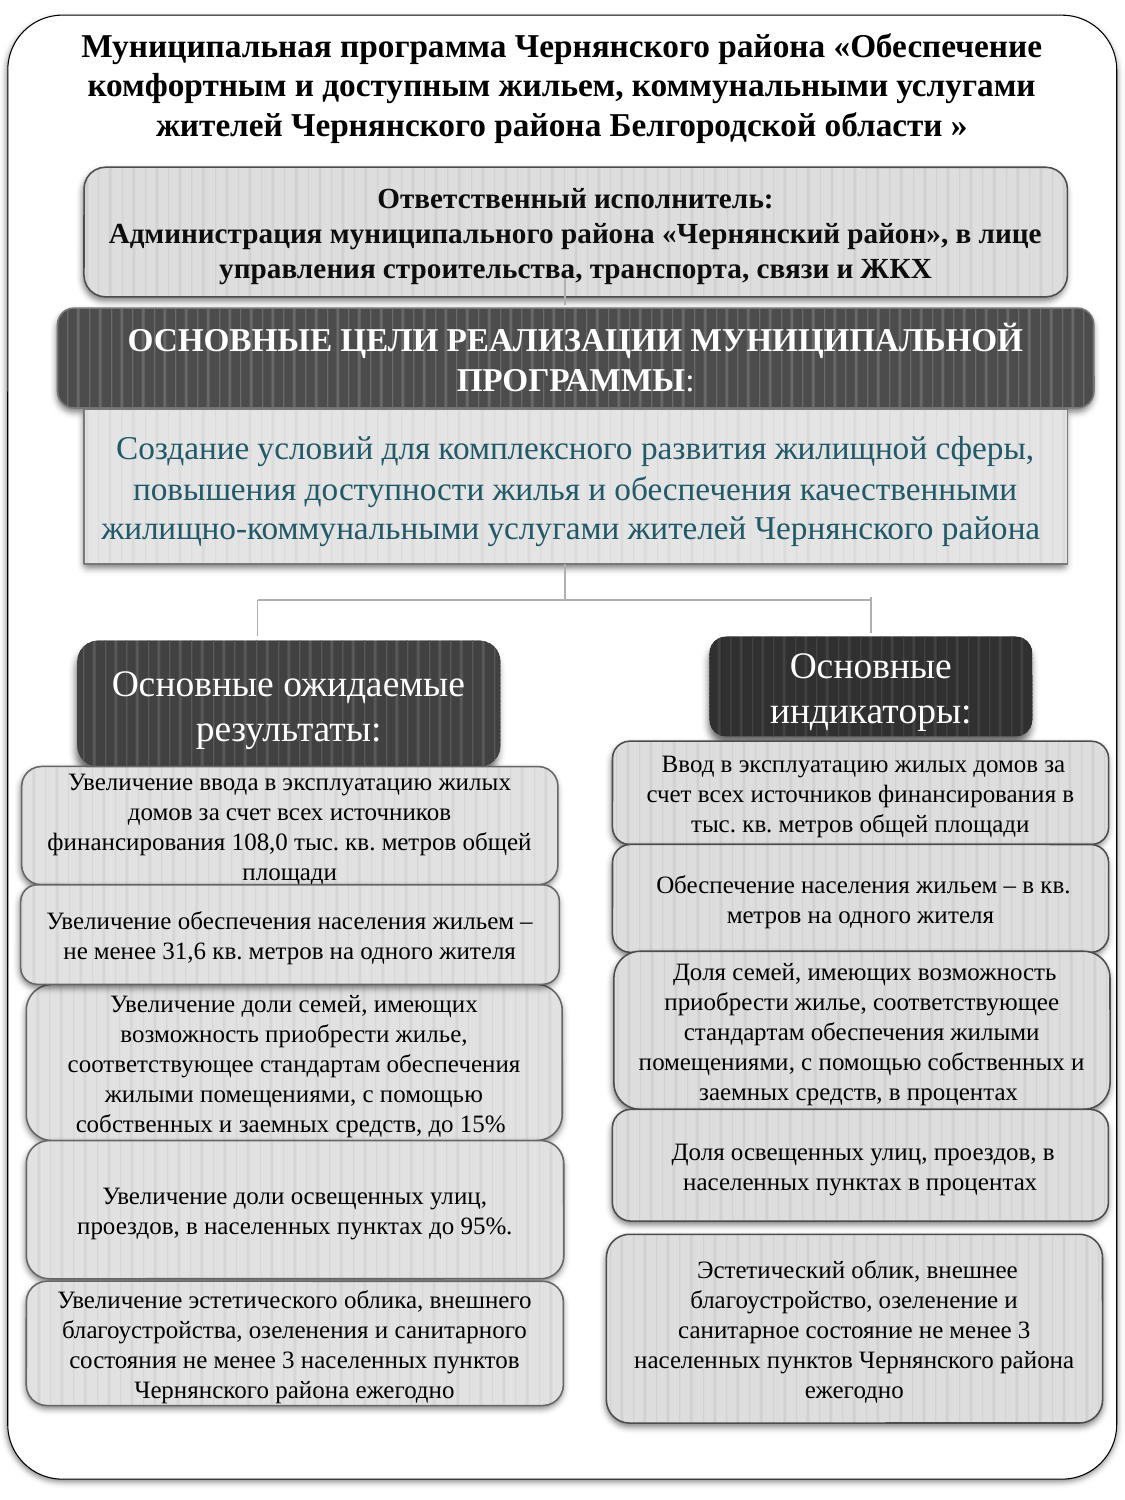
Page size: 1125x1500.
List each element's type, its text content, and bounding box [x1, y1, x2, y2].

text_box Увеличение обеспечения населения жильем – не менее 31,6 кв. метров на одного жителя [19, 883, 561, 986]
text_box Эстетический облик, внешнее благоустройство, озеленение и санитарное состояние не менее 3 населенных пунктов Чернянского района ежегодно [605, 1233, 1104, 1424]
text_box ОСНОВНЫЕ ЦЕЛИ РЕАЛИЗАЦИИ МУНИЦИПАЛЬНОЙ ПРОГРАММЫ: [56, 307, 1095, 409]
text_box Ответственный исполнитель: Администрация муниципального района «Чернянский район», в лице управления строительства, транспорта, связи и ЖКХ [83, 166, 1069, 298]
text_box Увеличение эстетического облика, внешнего благоустройства, озеленения и санитарного состояния не менее 3 населенных пунктов Чернянского района ежегодно [25, 1280, 565, 1407]
text_box Муниципальная программа Чернянского района «Обеспечение комфортным и доступным жильем, коммунальными услугами жителей Чернянского района Белгородской области » [42, 0, 1083, 168]
text_box Основные ожидаемые результаты: [77, 640, 501, 764]
text_box Основные индикаторы: [709, 636, 1033, 737]
text_box Доля освещенных улиц, проездов, в населенных пунктах в процентах [611, 1108, 1110, 1222]
text_box Ввод в эксплуатацию жилых домов за счет всех источников финансирования в тыс. кв. метров общей площади [611, 740, 1110, 844]
text_box Увеличение ввода в эксплуатацию жилых домов за счет всех источников финансирования 108,0 тыс. кв. метров общей площади [20, 765, 559, 883]
text_box Увеличение доли семей, имеющих возможность приобрести жилье, соответствующее стандартам обеспечения жилыми помещениями, с помощью собственных и заемных средств, до 15% [25, 990, 564, 1140]
text_box Доля семей, имеющих возможность приобрести жилье, соответствующее стандартам обеспечения жилыми помещениями, с помощью собственных и заемных средств, в процентах [613, 950, 1111, 1108]
text_box Увеличение доли освещенных улиц, проездов, в населенных пунктах до 95%. [25, 1139, 565, 1280]
text_box Обеспечение населения жильем – в кв. метров на одного жителя [611, 843, 1110, 953]
text_box Создание условий для комплексного развития жилищной сферы, повышения доступности жилья и обеспечения качественными жилищно-коммунальными услугами жителей Чернянского района [83, 408, 1068, 565]
